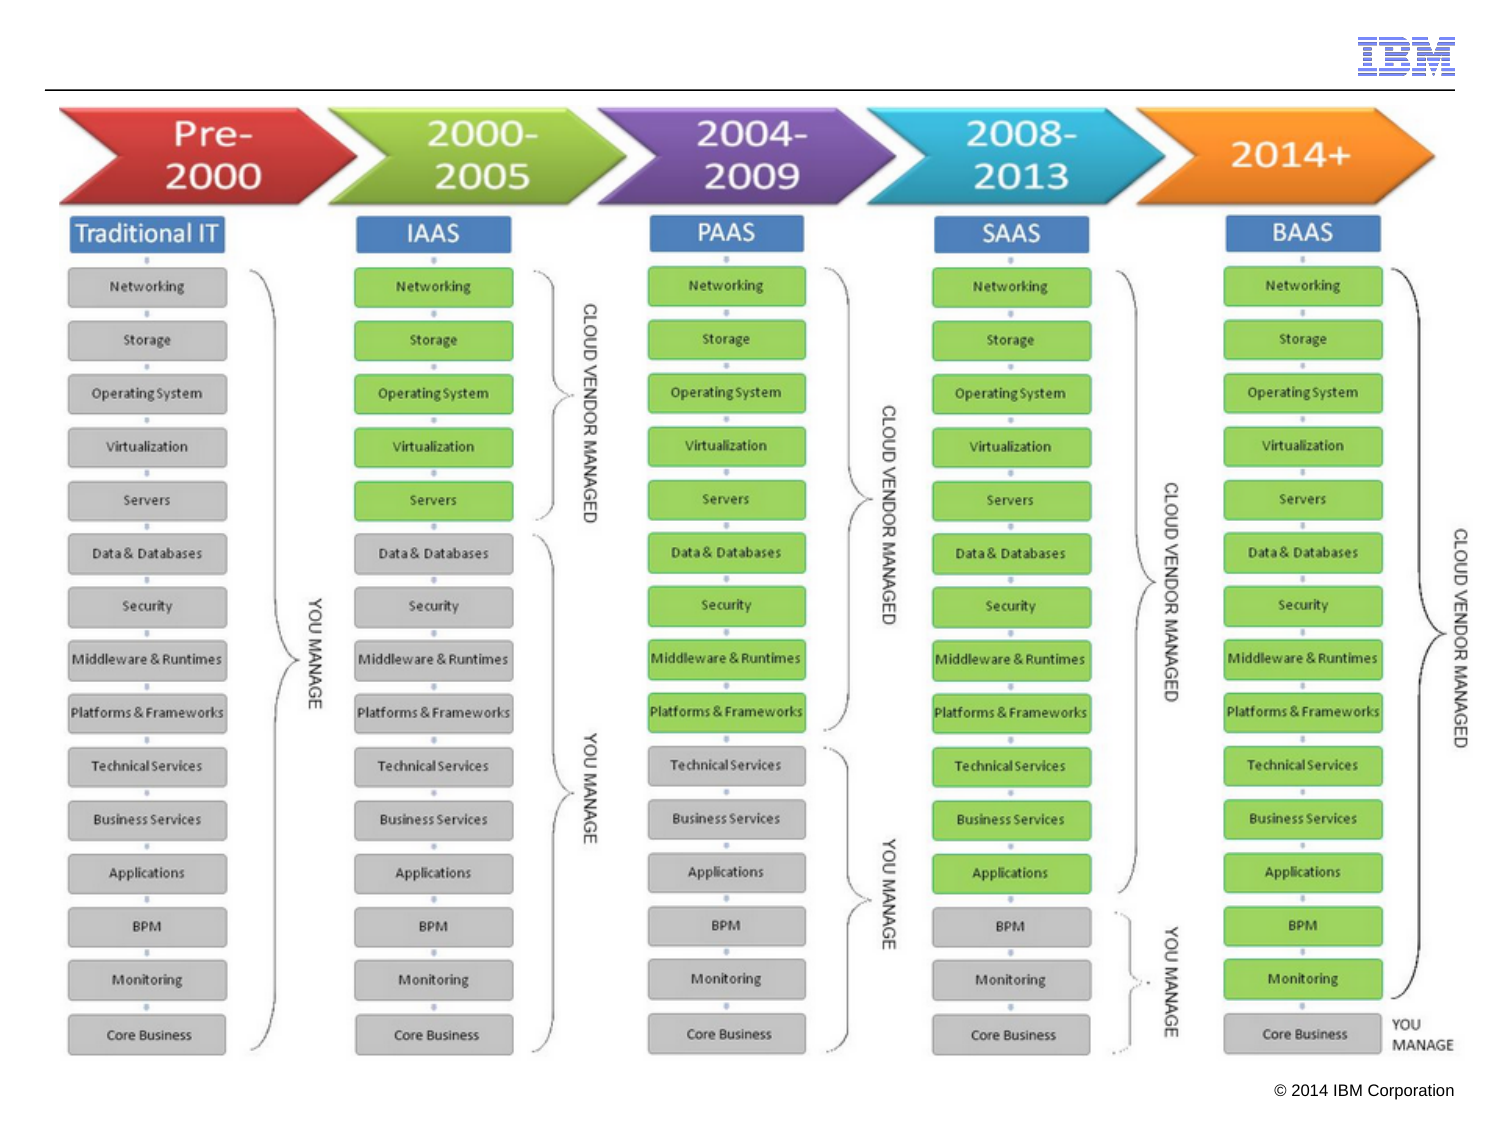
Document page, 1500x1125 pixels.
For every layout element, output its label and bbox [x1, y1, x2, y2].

picture [59, 105, 1477, 1063]
picture [1358, 37, 1455, 76]
